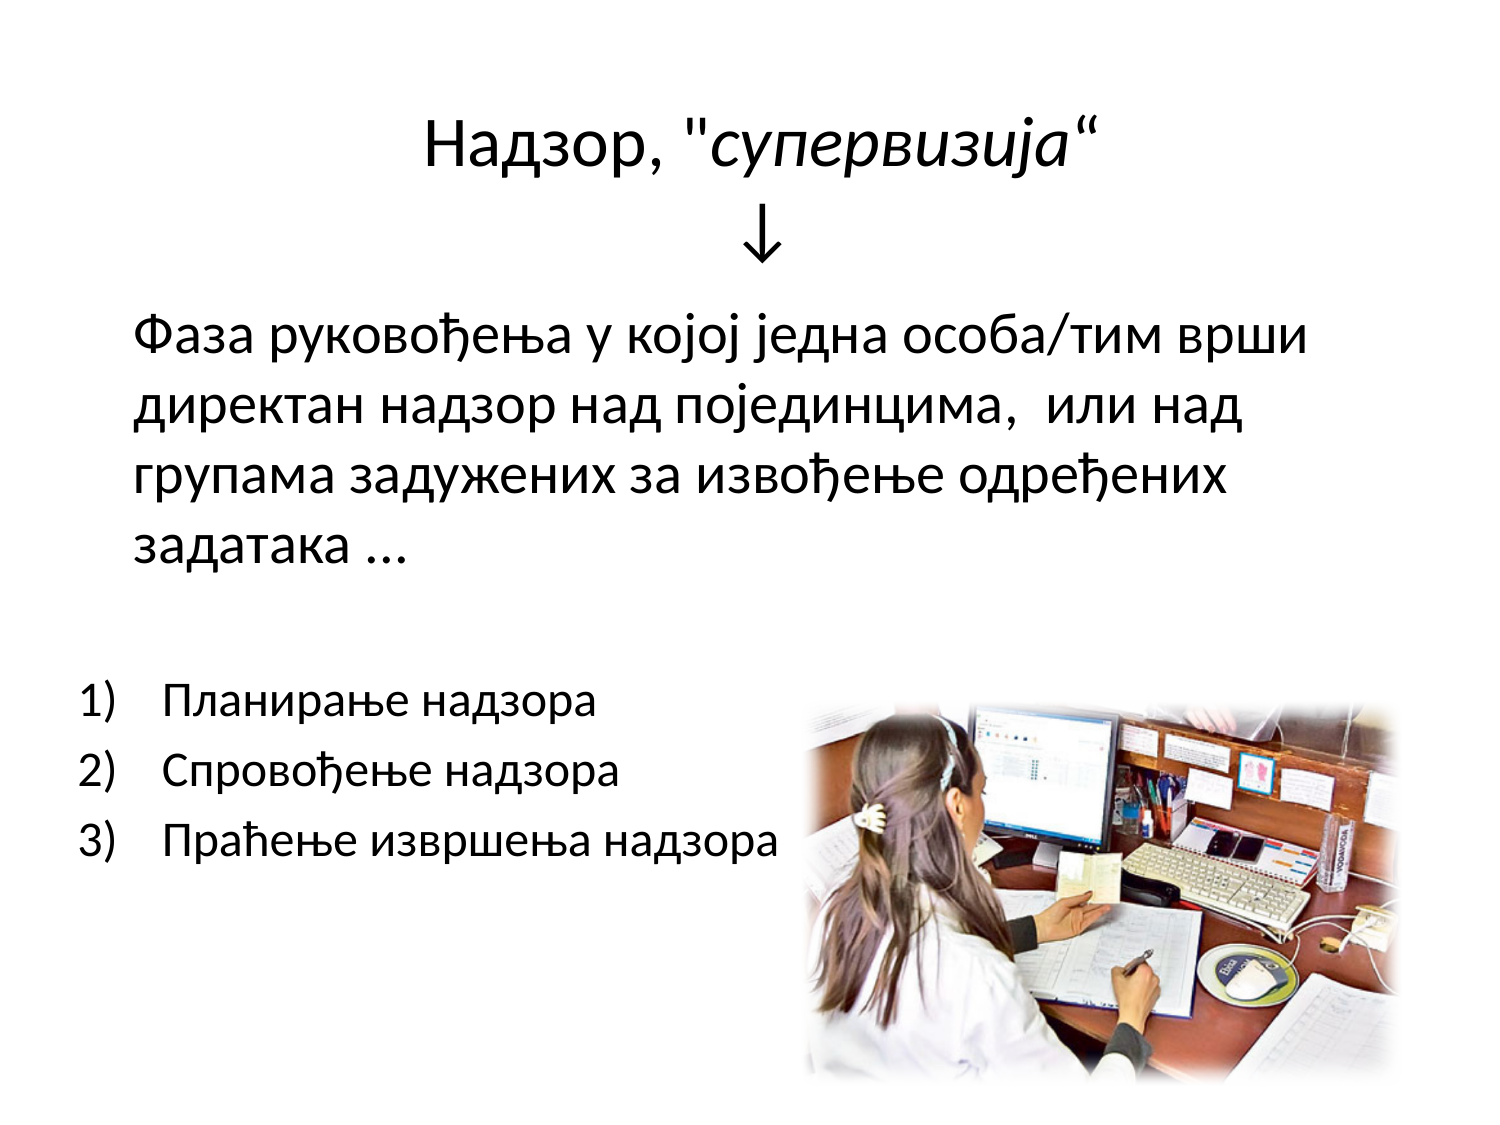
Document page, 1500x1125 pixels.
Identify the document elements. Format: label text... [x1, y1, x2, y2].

picture [799, 699, 1403, 1087]
title Надзор, "супервизија“ ↓ [87, 87, 1438, 275]
list Фаза руковођења у којој једна особа/тим врши директан надзор над појединцима, или над групама задужених за извођење одређених задатака ... Планирање надзора Спровођење надзора Праћење извршења надзора [62, 287, 1413, 1125]
